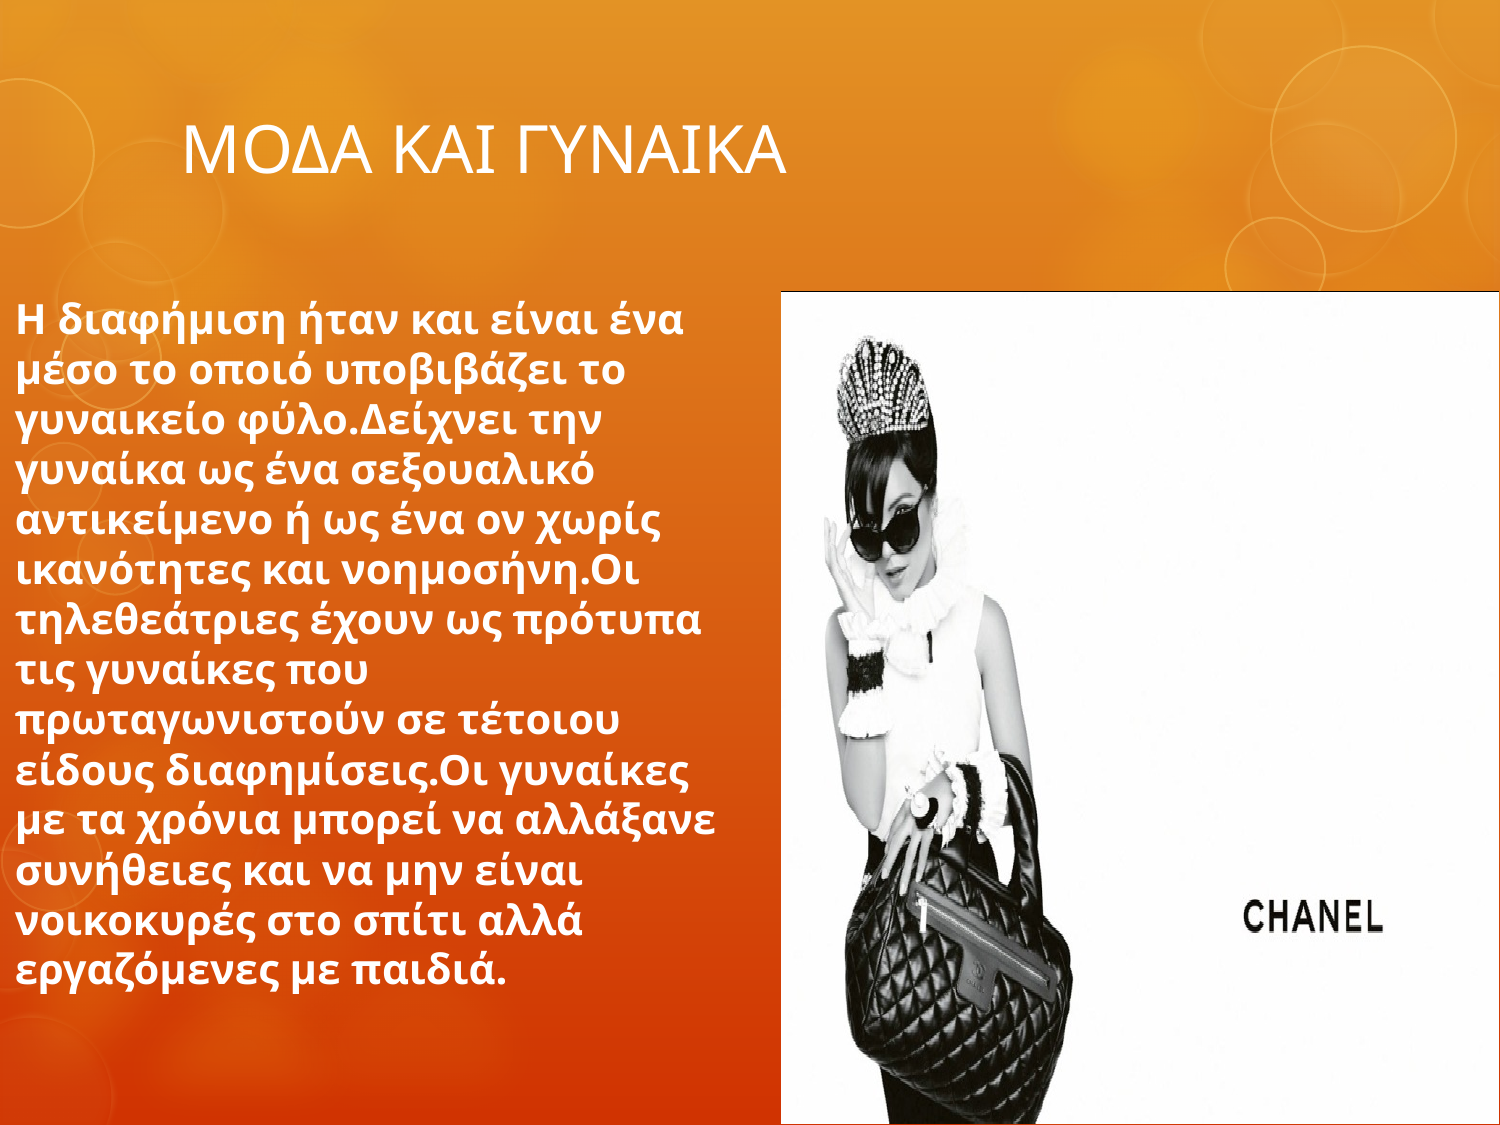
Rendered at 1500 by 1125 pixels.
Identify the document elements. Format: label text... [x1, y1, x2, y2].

text_box Η διαφήμιση ήταν και είναι ένα μέσο το οποιό υποβιβάζει το γυναικείο φύλο.Δείχνει την γυναίκα ως ένα σεξουαλικό αντικείμενο ή ως ένα ον χωρίς ικανότητες και νοημοσήνη.Οι τηλεθεάτριες έχουν ως πρότυπα τις γυναίκες που πρωταγωνιστούν σε τέτοιου είδους διαφημίσεις.Οι γυναίκες με τα χρόνια μπορεί να αλλάξανε συνήθειες και να μην είναι νοικοκυρές στο σπίτι αλλά εργαζόμενες με παιδιά. [0, 285, 750, 1001]
title ΜΟΔΑ ΚΑΙ ΓΥΝΑΙΚΑ [165, 110, 1335, 263]
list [781, 290, 1499, 1124]
